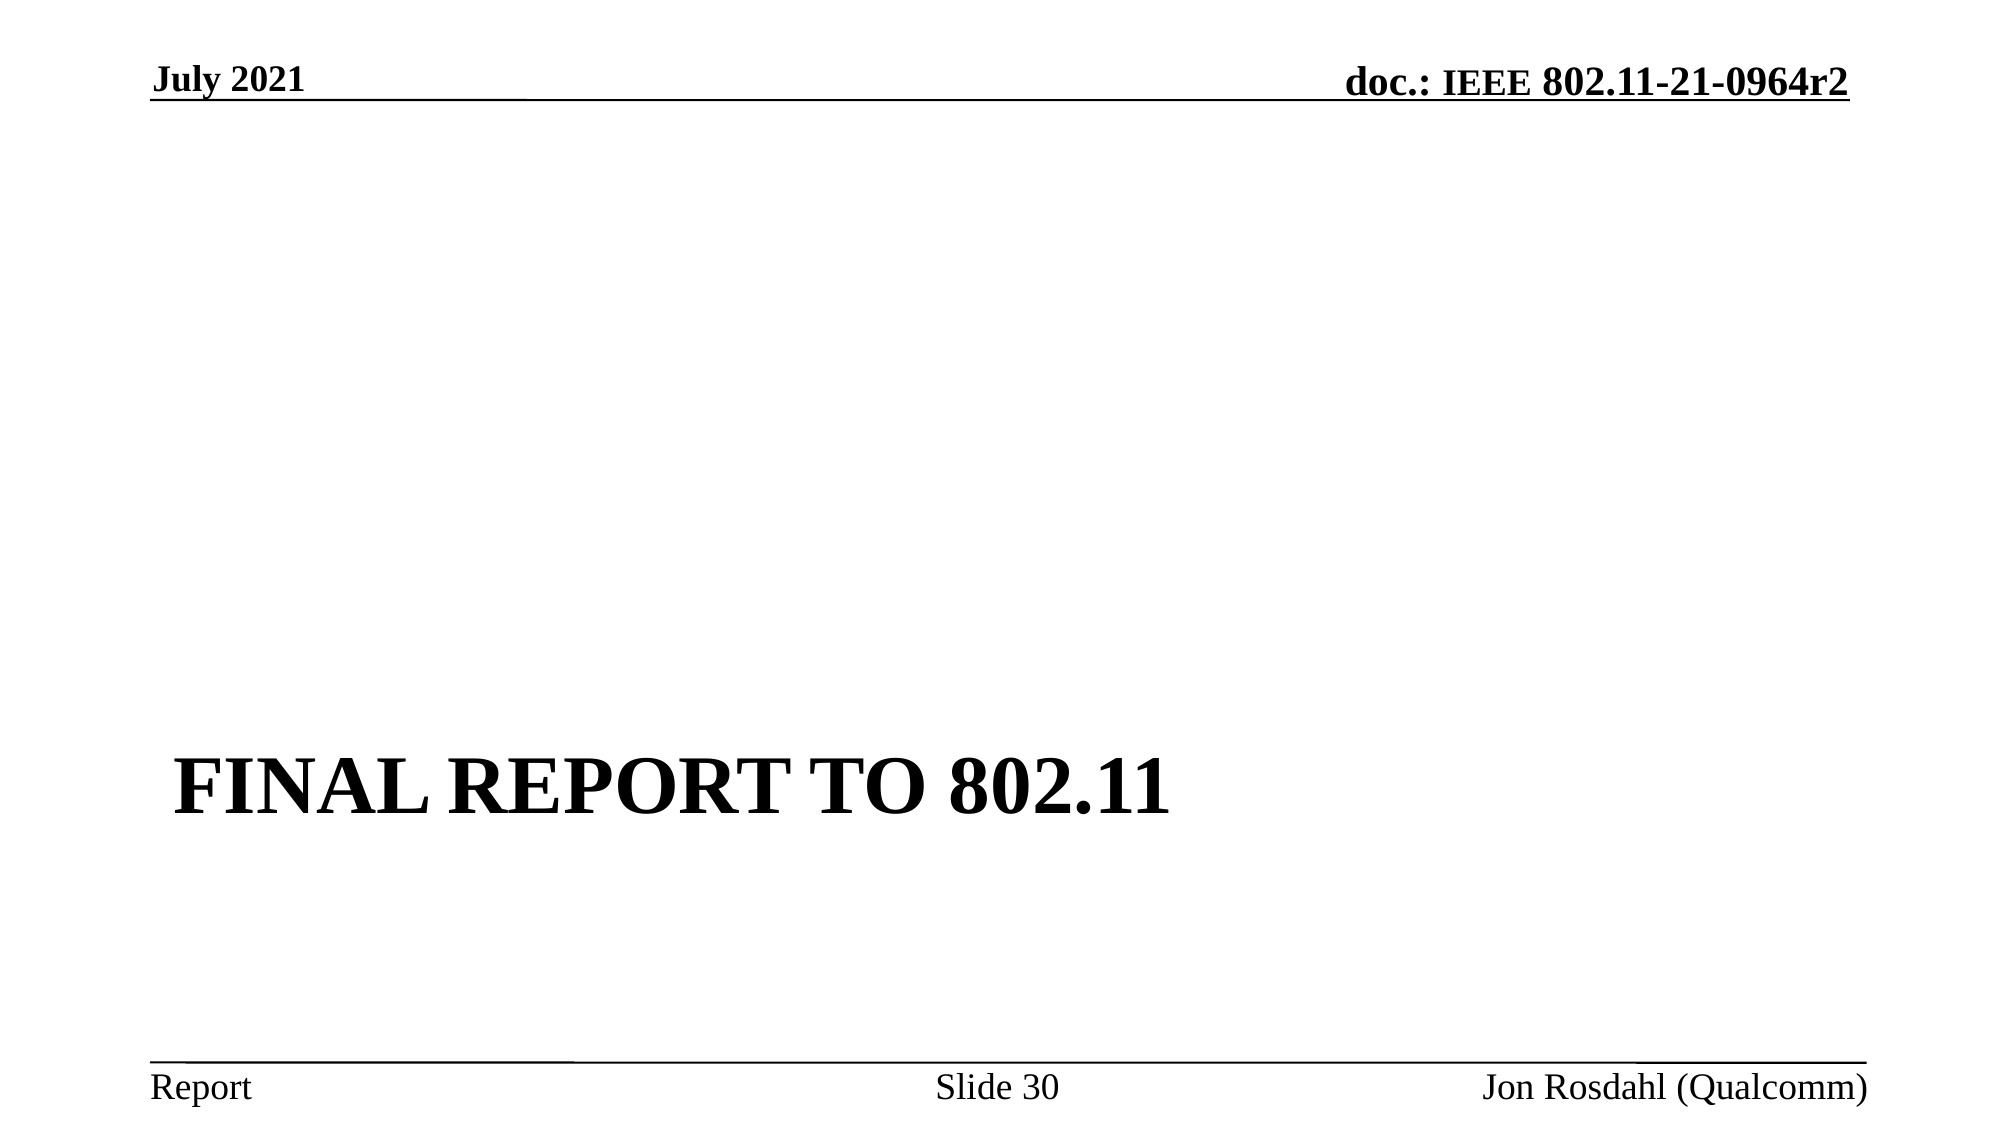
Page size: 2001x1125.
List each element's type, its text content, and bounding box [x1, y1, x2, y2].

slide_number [152, 49, 434, 100]
title Final Report to 802.11 [157, 722, 1859, 947]
footer Jon Rosdahl (Qualcomm) [1424, 1061, 1869, 1108]
slide_number Slide 30 [928, 1061, 1067, 1123]
